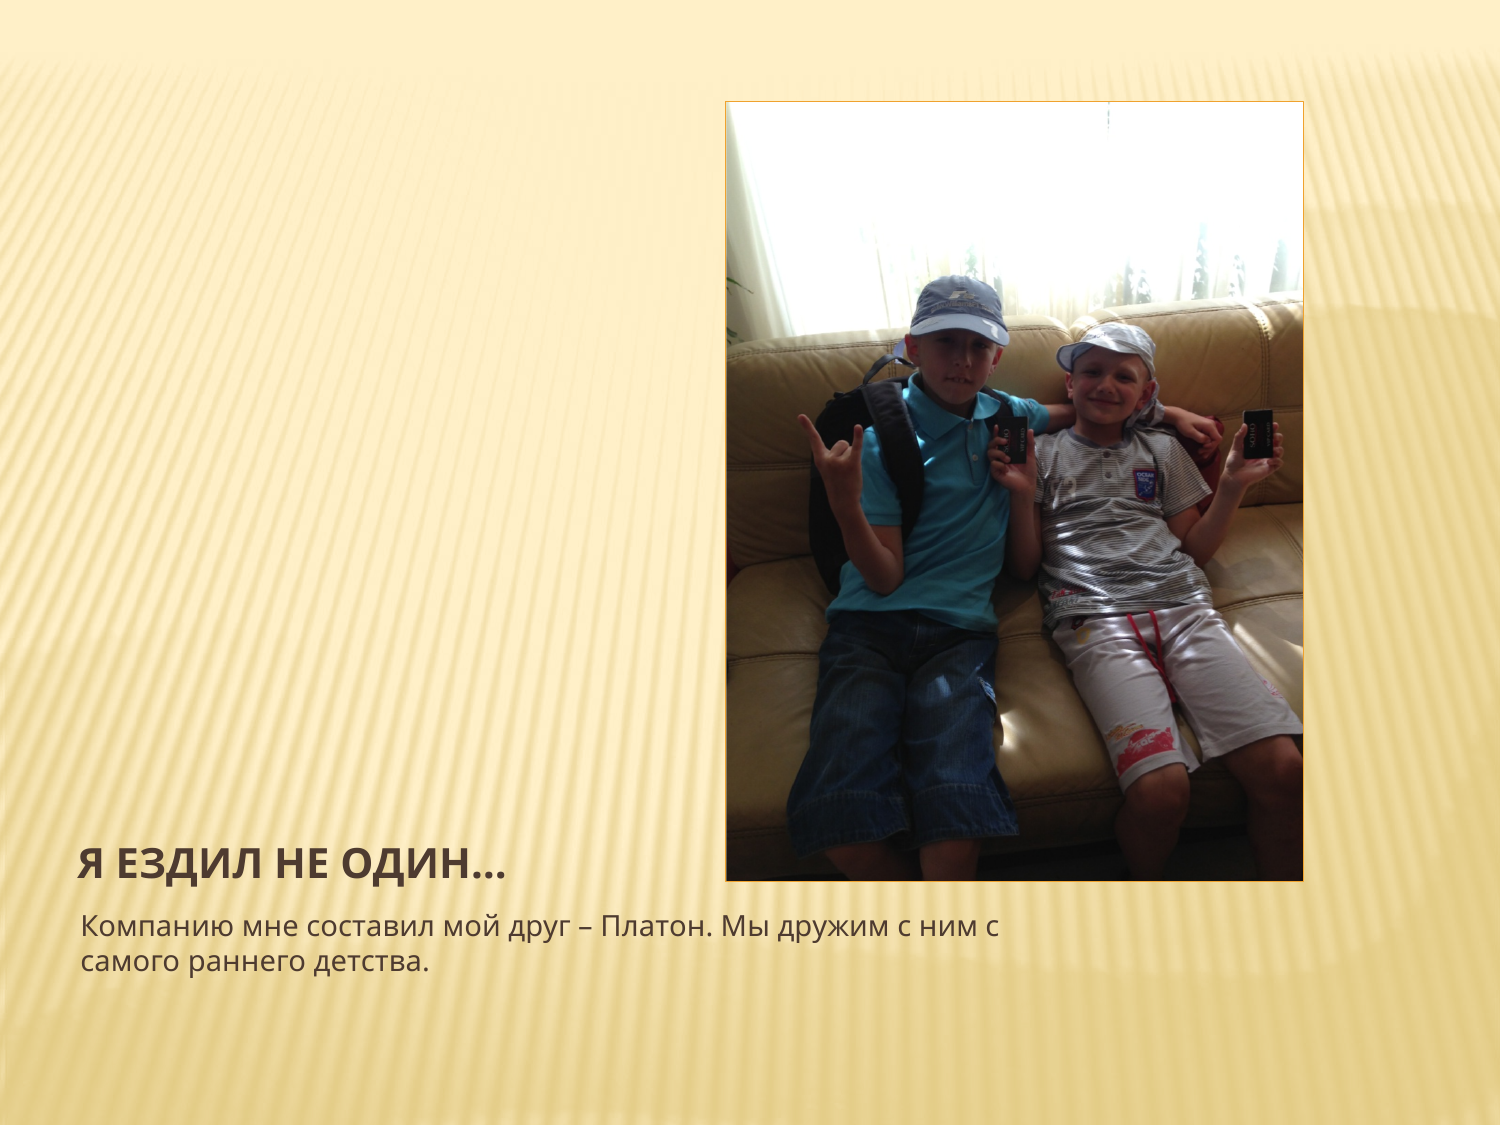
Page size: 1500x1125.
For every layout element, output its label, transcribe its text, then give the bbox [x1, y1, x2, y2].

picture [726, 790, 1303, 881]
title Я ЕЗДИЛ НЕ ОДИН… [62, 819, 1025, 905]
list Компанию мне составил мой друг – Платон. Мы дружим с ним с самого раннего детства. [62, 907, 1025, 1034]
picture [624, 103, 1405, 781]
